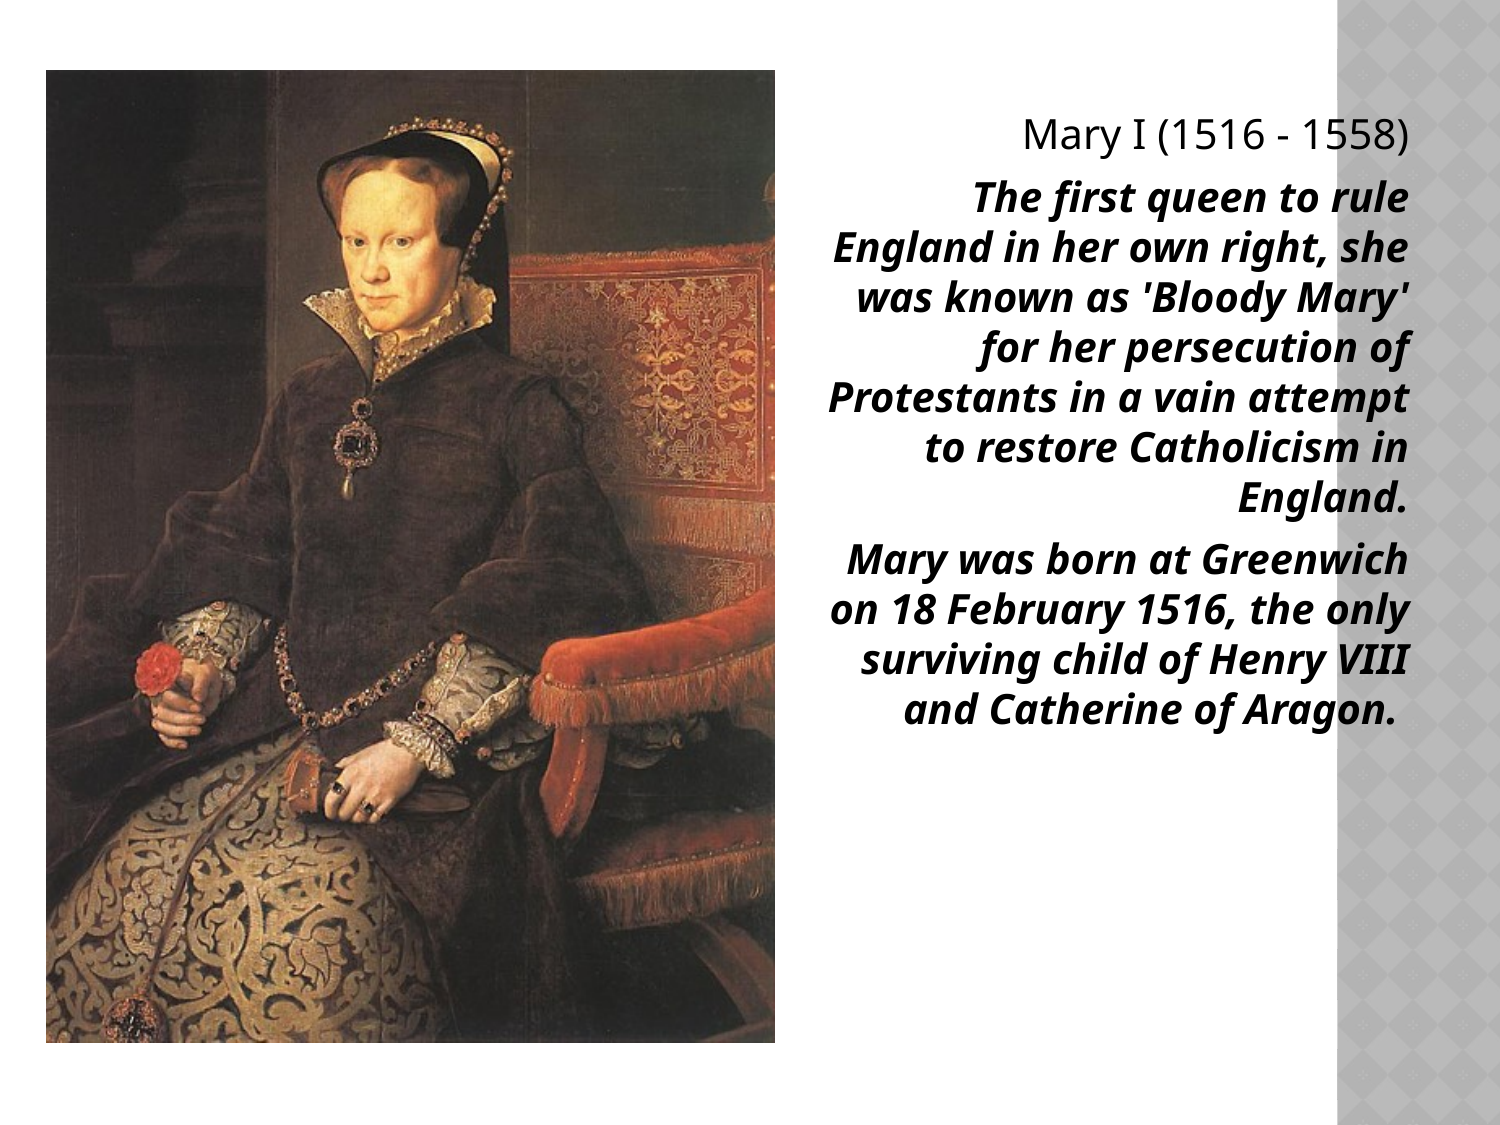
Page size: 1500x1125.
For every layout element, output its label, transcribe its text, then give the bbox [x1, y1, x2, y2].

list Mary I (1516 - 1558) The first queen to rule England in her own right, she was known as 'Bloody Mary' for her persecution of Protestants in a vain attempt to restore Catholicism in England. Mary was born at Greenwich on 18 February 1516, the only surviving child of Henry VIII and Catherine of Aragon. [808, 105, 1425, 741]
picture [46, 69, 776, 1044]
